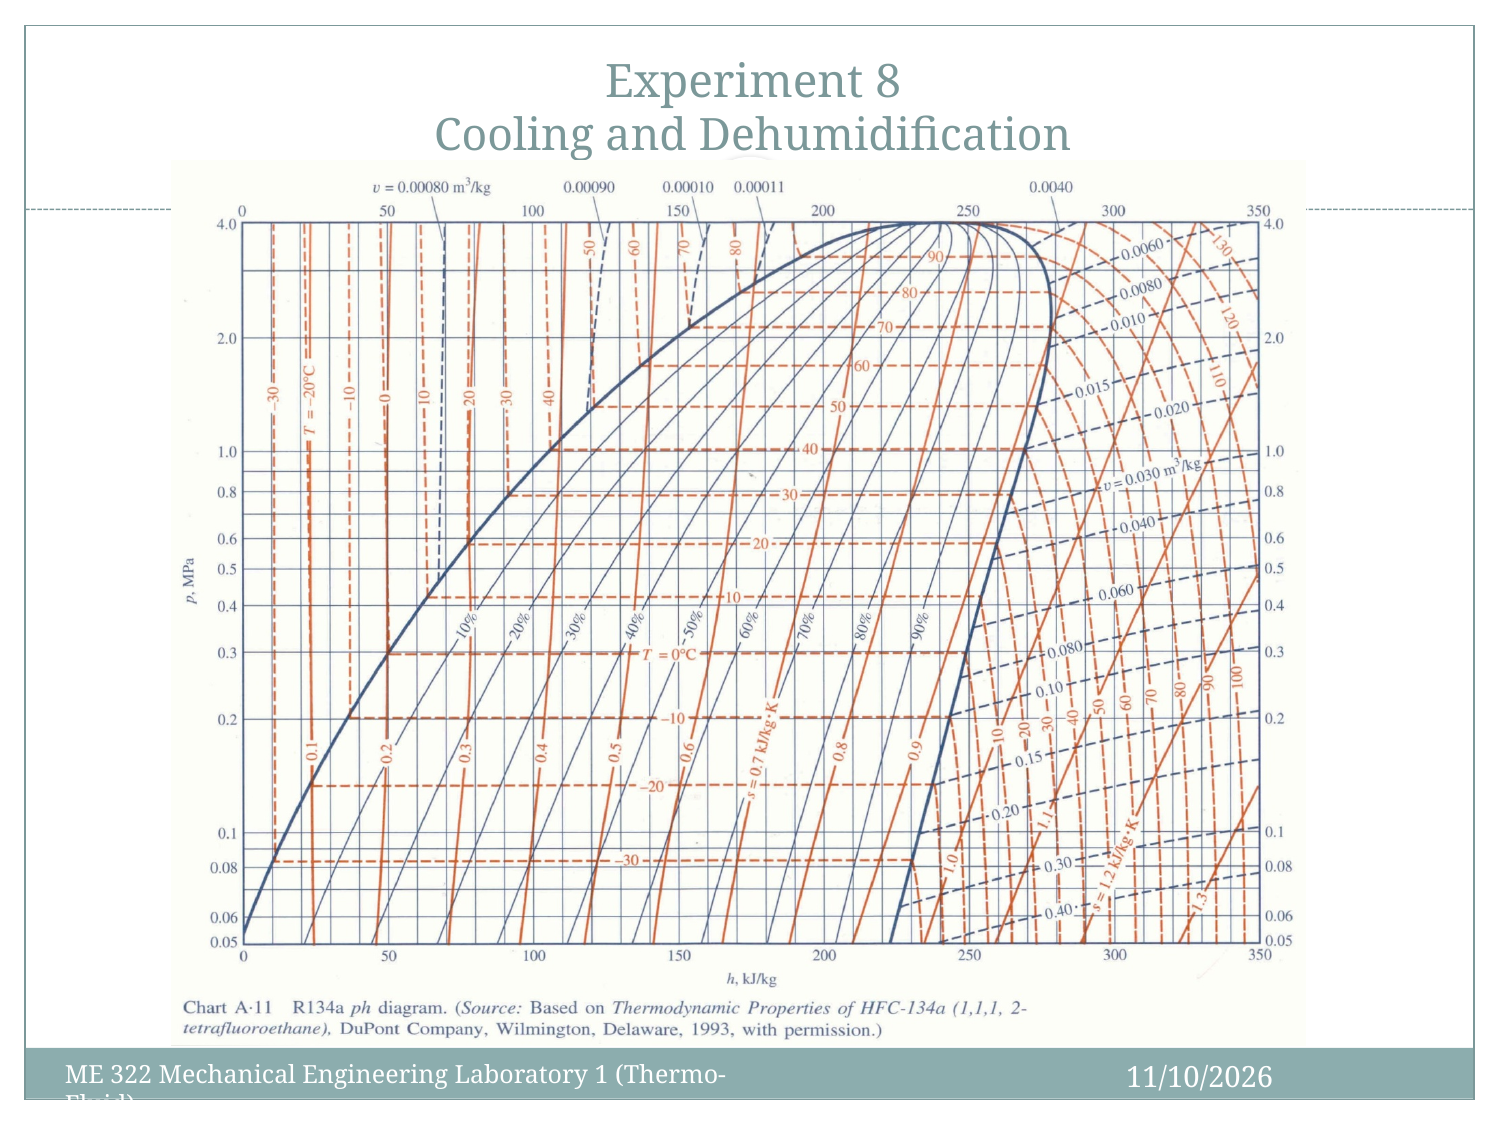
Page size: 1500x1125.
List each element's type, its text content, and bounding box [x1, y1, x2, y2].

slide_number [950, 1050, 1450, 1111]
title Experiment 8 Cooling and Dehumidification [53, 42, 1454, 168]
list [170, 160, 1306, 1047]
footer ME 322 Mechanical Engineering Laboratory 1 (Thermo-Fluid) [50, 1051, 809, 1112]
